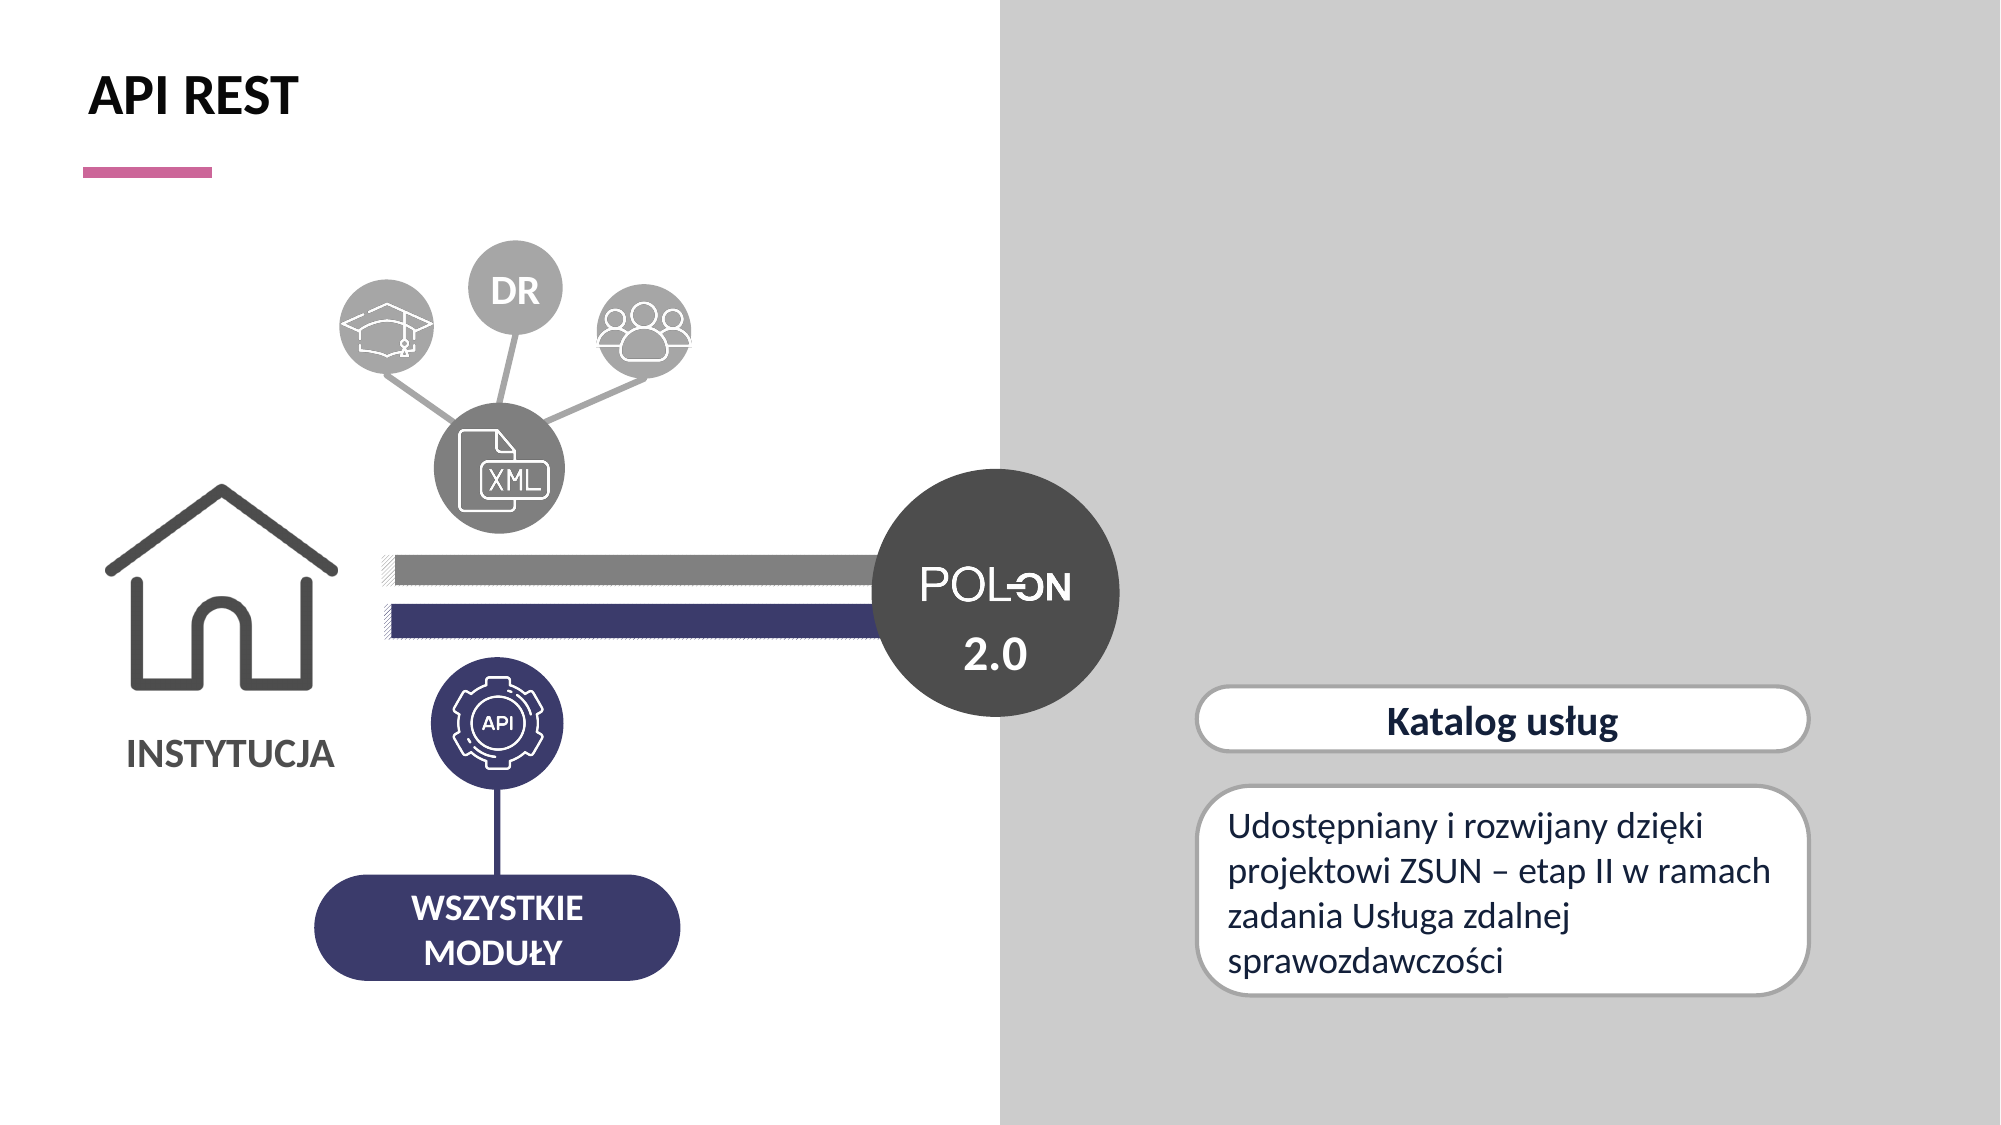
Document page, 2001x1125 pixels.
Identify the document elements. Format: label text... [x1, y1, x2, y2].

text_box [499, 334, 516, 401]
text_box [393, 553, 866, 587]
text_box Wszystkie moduły [312, 872, 683, 983]
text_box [871, 468, 1120, 718]
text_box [545, 378, 645, 422]
picture [105, 470, 338, 704]
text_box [596, 283, 692, 379]
text_box [382, 602, 866, 642]
text_box Katalog usług [1194, 684, 1811, 754]
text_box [386, 374, 454, 423]
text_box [430, 656, 564, 790]
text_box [339, 279, 435, 376]
text_box API REST [88, 23, 1904, 159]
text_box INSTYTUCJA [76, 718, 385, 784]
text_box DR [466, 238, 565, 337]
text_box [389, 602, 866, 640]
text_box [380, 553, 866, 588]
text_box Udostępniany i rozwijany dzięki projektowi ZSUN – etap II w ramach zadania Usługa zdalnej sprawozdawczości [1194, 783, 1812, 998]
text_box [433, 402, 566, 534]
